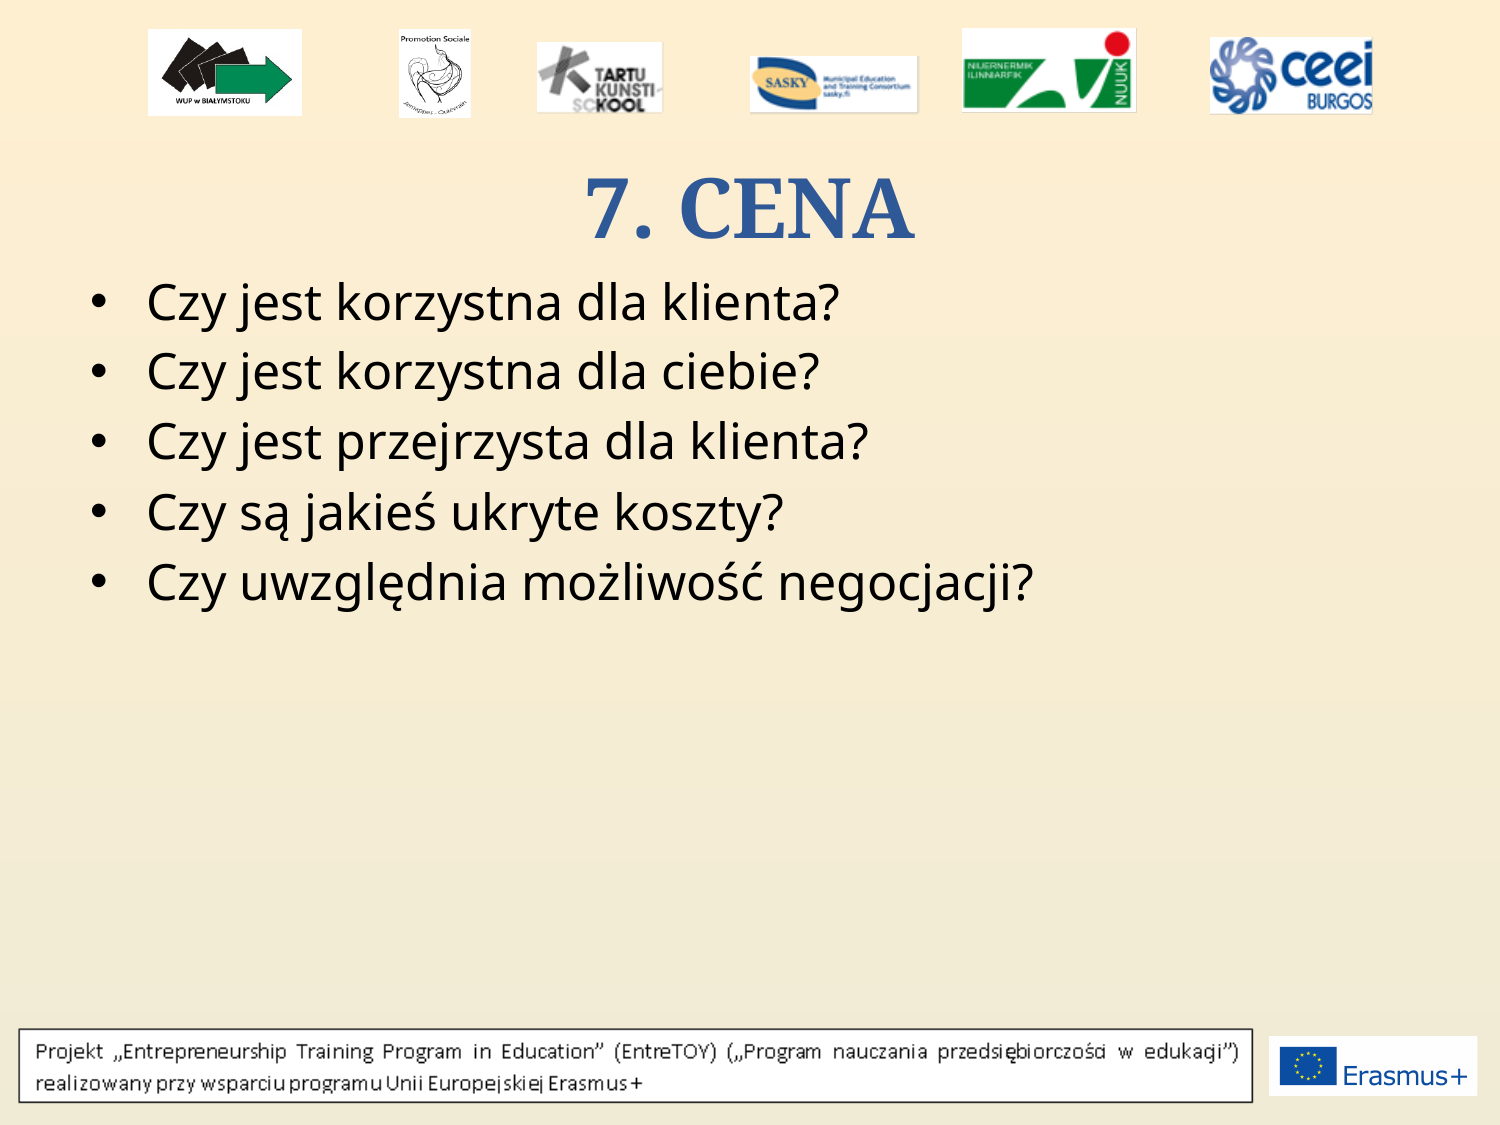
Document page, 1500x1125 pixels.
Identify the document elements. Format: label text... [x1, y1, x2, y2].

picture [1210, 37, 1374, 116]
picture [537, 42, 668, 118]
list Czy jest korzystna dla klienta? Czy jest korzystna dla ciebie? Czy jest przejrzysta dla klienta? Czy są jakieś ukryte koszty? Czy uwzględnia możliwość negocjacji? [75, 262, 1425, 1005]
picture [148, 29, 302, 116]
picture [750, 56, 921, 116]
title 7. CENA [75, 125, 1425, 262]
picture [962, 28, 1140, 116]
picture [17, 1027, 1255, 1105]
picture [399, 29, 471, 118]
